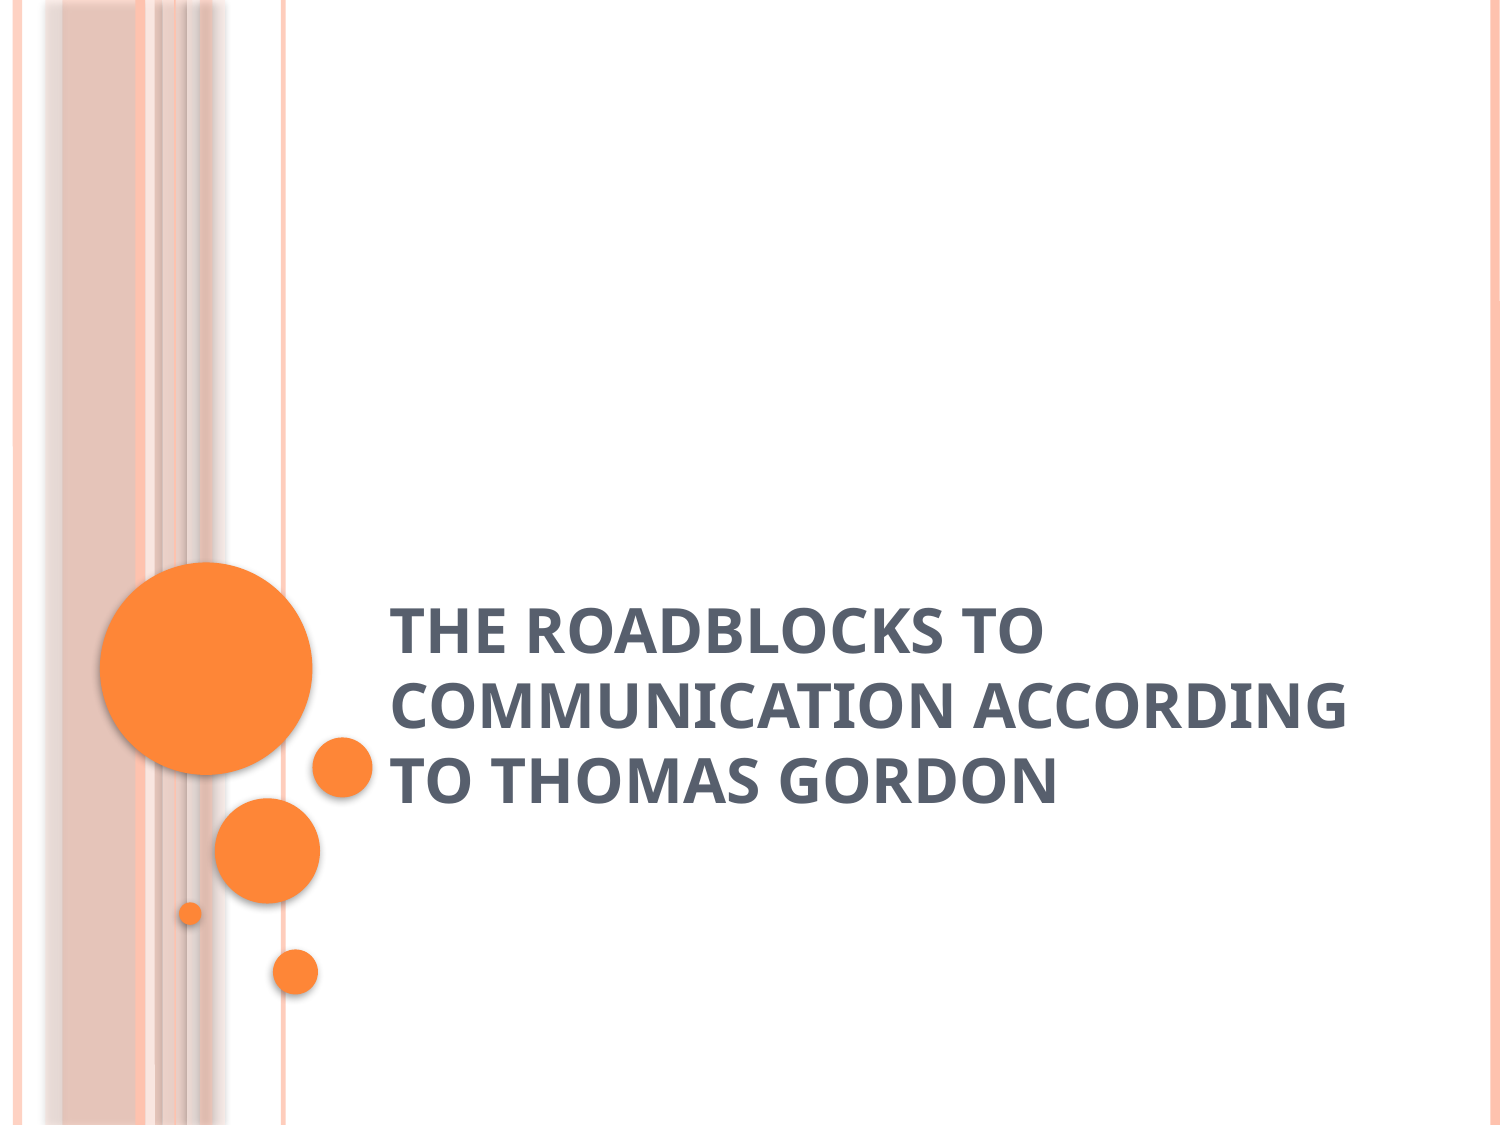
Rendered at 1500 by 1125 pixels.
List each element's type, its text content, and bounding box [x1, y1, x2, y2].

title The Roadblocks to Communication according to thomas gordon [375, 512, 1388, 824]
